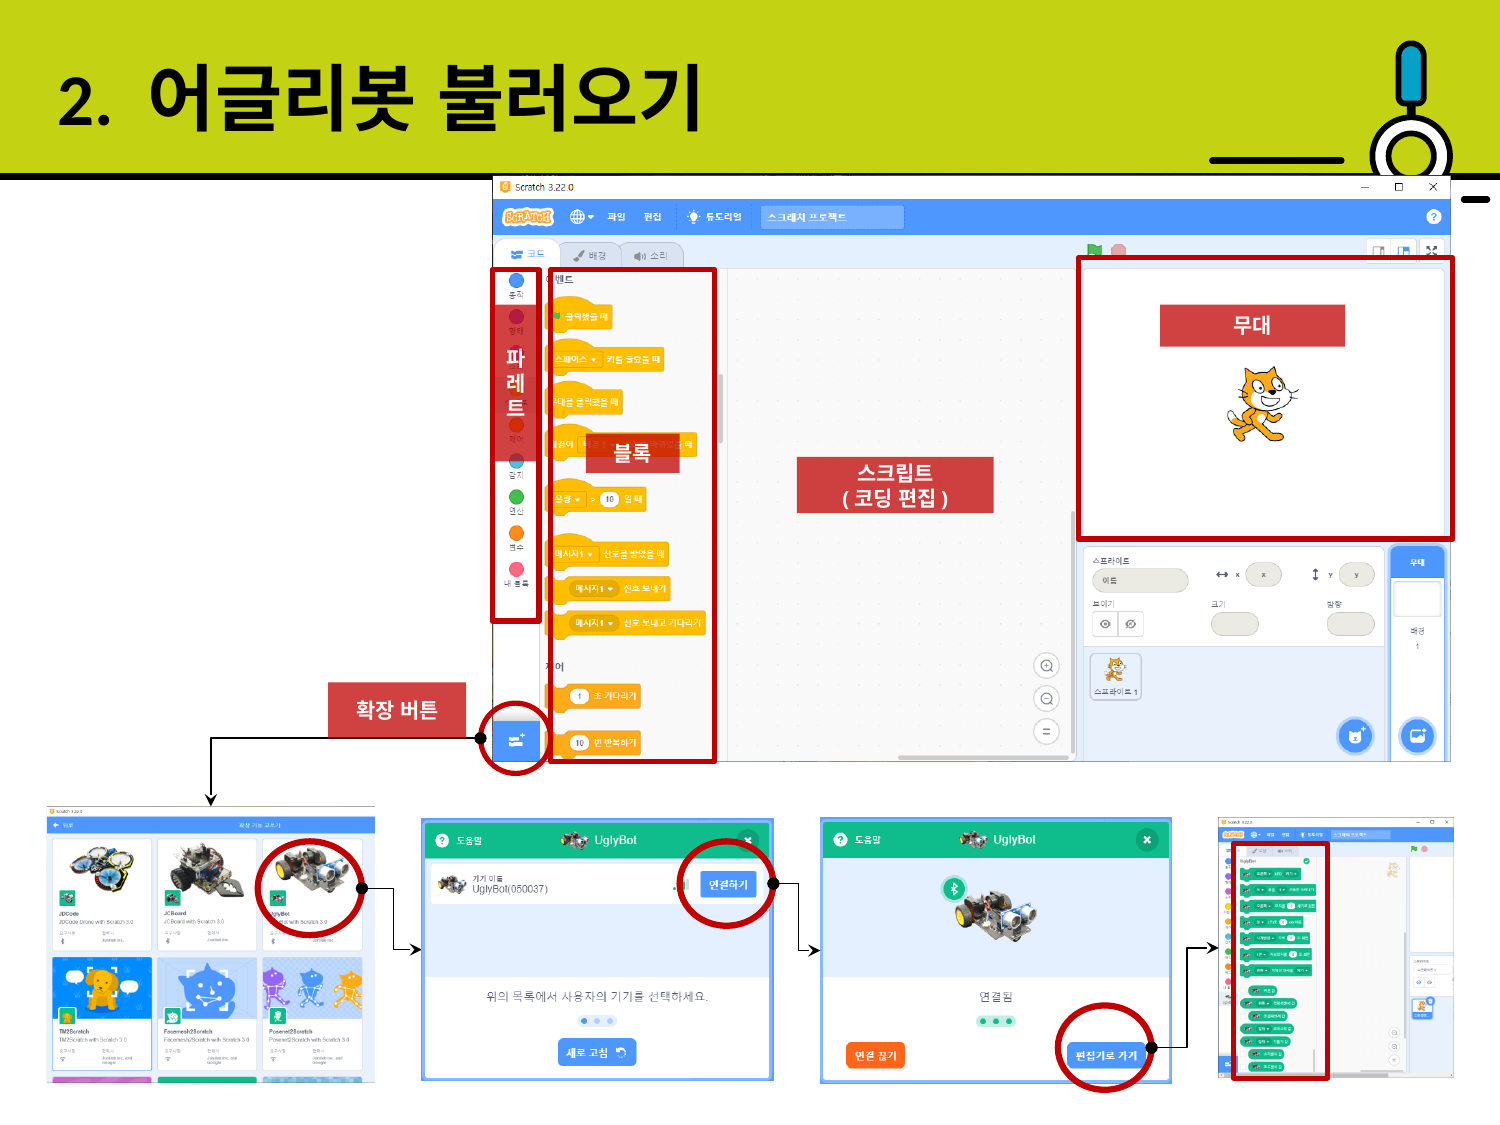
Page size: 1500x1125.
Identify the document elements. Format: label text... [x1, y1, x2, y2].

text_box 2. 어글리봇 불러오기 [57, 52, 1014, 140]
text_box [478, 715, 486, 734]
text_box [361, 887, 416, 950]
picture [46, 806, 376, 1083]
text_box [1151, 947, 1219, 1048]
picture [1218, 817, 1454, 1079]
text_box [773, 883, 821, 951]
picture [820, 817, 1172, 1084]
text_box 확장 버튼 [326, 680, 468, 736]
text_box [494, 769, 537, 776]
picture [491, 175, 1451, 762]
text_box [210, 738, 481, 807]
picture [421, 818, 774, 1081]
